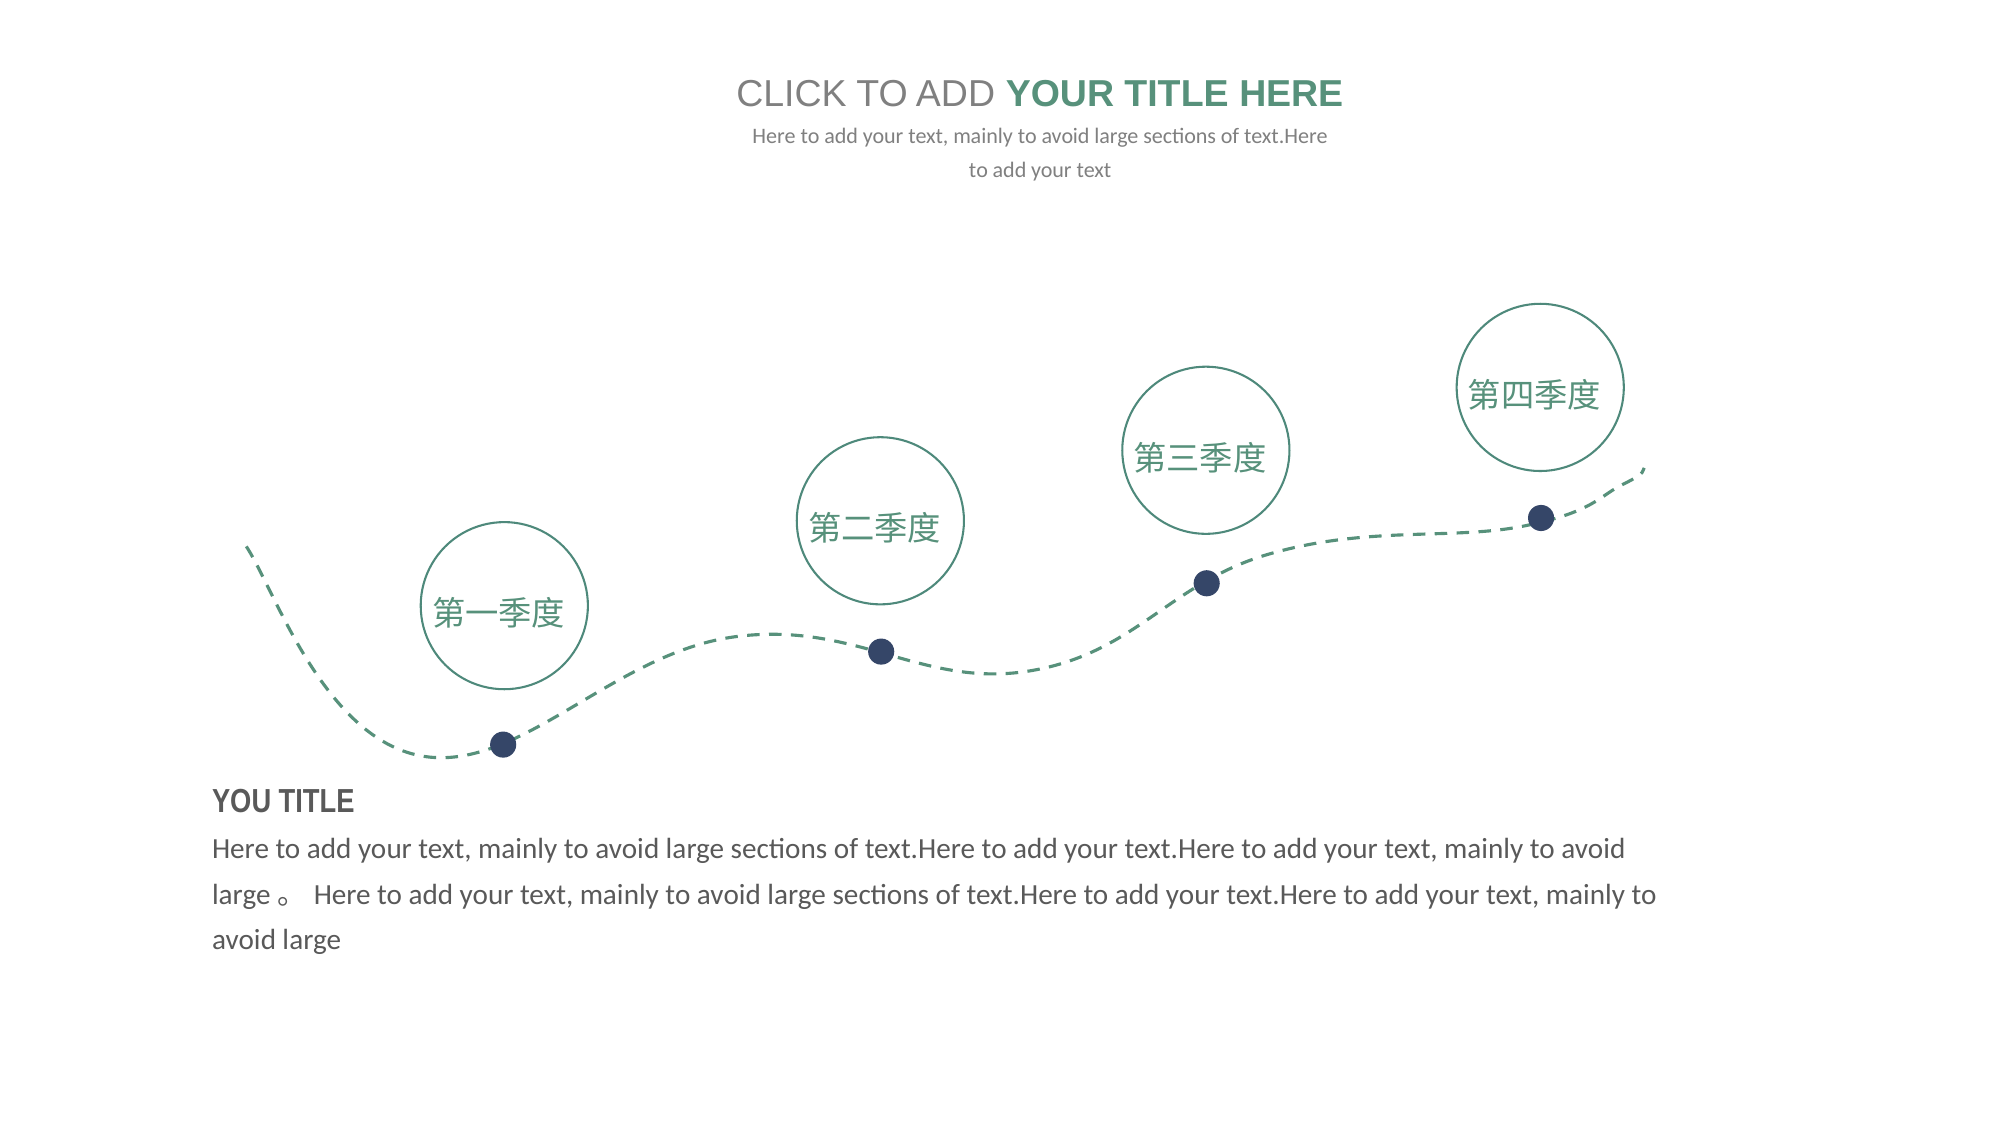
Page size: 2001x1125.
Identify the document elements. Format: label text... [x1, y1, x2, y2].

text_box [793, 437, 1007, 605]
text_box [1453, 303, 1667, 471]
text_box [1526, 503, 1556, 533]
text_box CLICK TO ADD YOUR TITLE HERE [721, 61, 1359, 121]
text_box [1192, 569, 1221, 598]
text_box [245, 536, 604, 759]
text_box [1118, 366, 1333, 534]
text_box Here to add your text, mainly to avoid large sections of text.Here to add your text [732, 106, 1348, 190]
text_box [417, 522, 631, 690]
text_box [867, 637, 896, 666]
text_box YOU TITLE Here to add your text, mainly to avoid large sections of text.Here to add your text.Here to add your text, mainly to avoid large。Here to add your text, mainly to avoid large sections of text.Here to add your text.Here to add your text, mainly to avoid large [212, 779, 1674, 990]
text_box [489, 730, 518, 759]
text_box [631, 471, 1644, 675]
